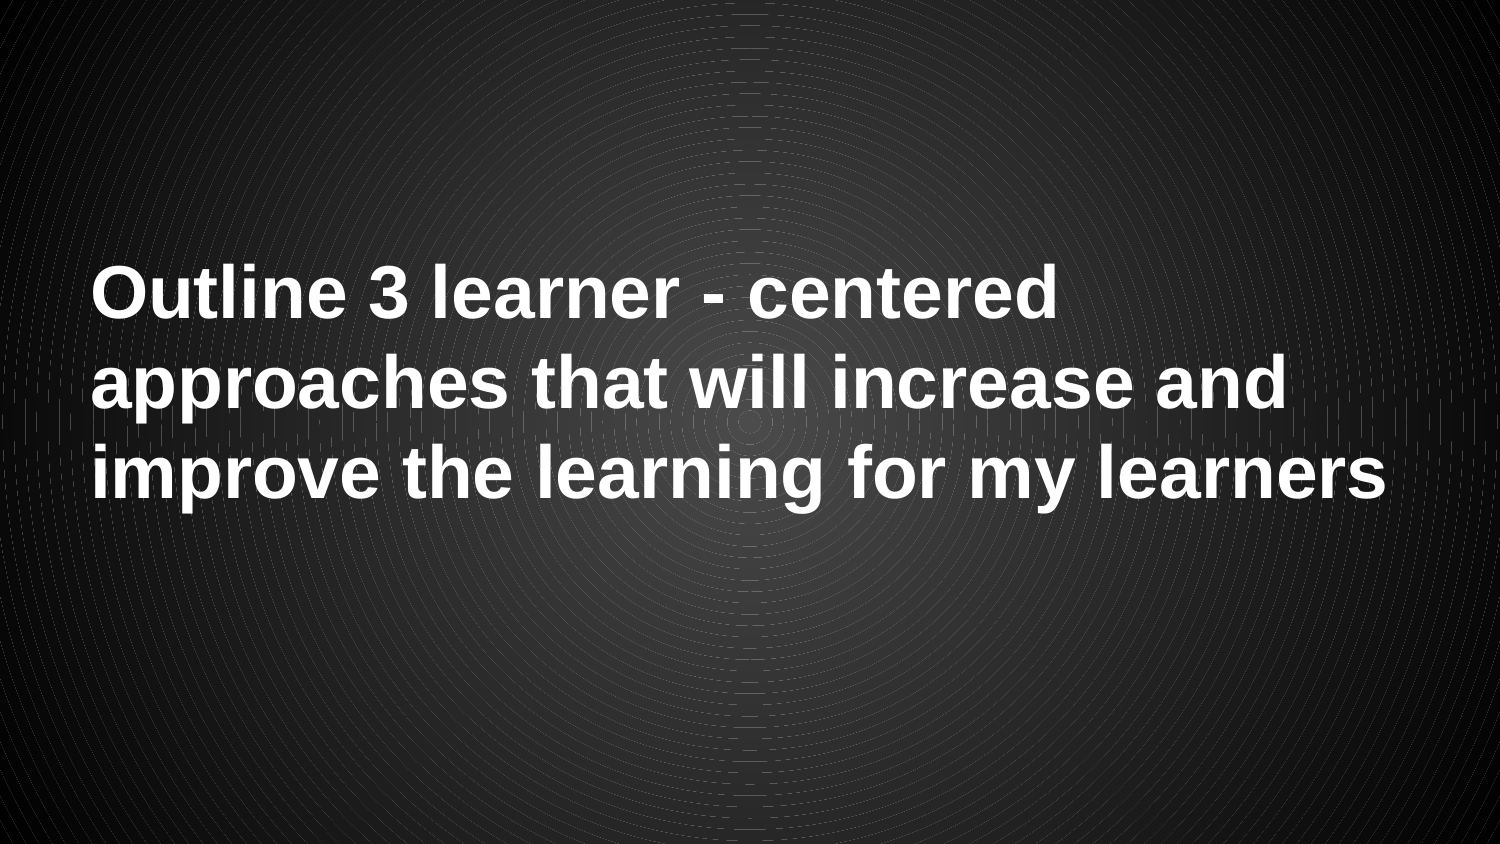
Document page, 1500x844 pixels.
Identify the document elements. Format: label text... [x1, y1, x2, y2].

title Outline 3 learner - centered approaches that will increase and improve the learning for my learners [75, 237, 1425, 529]
